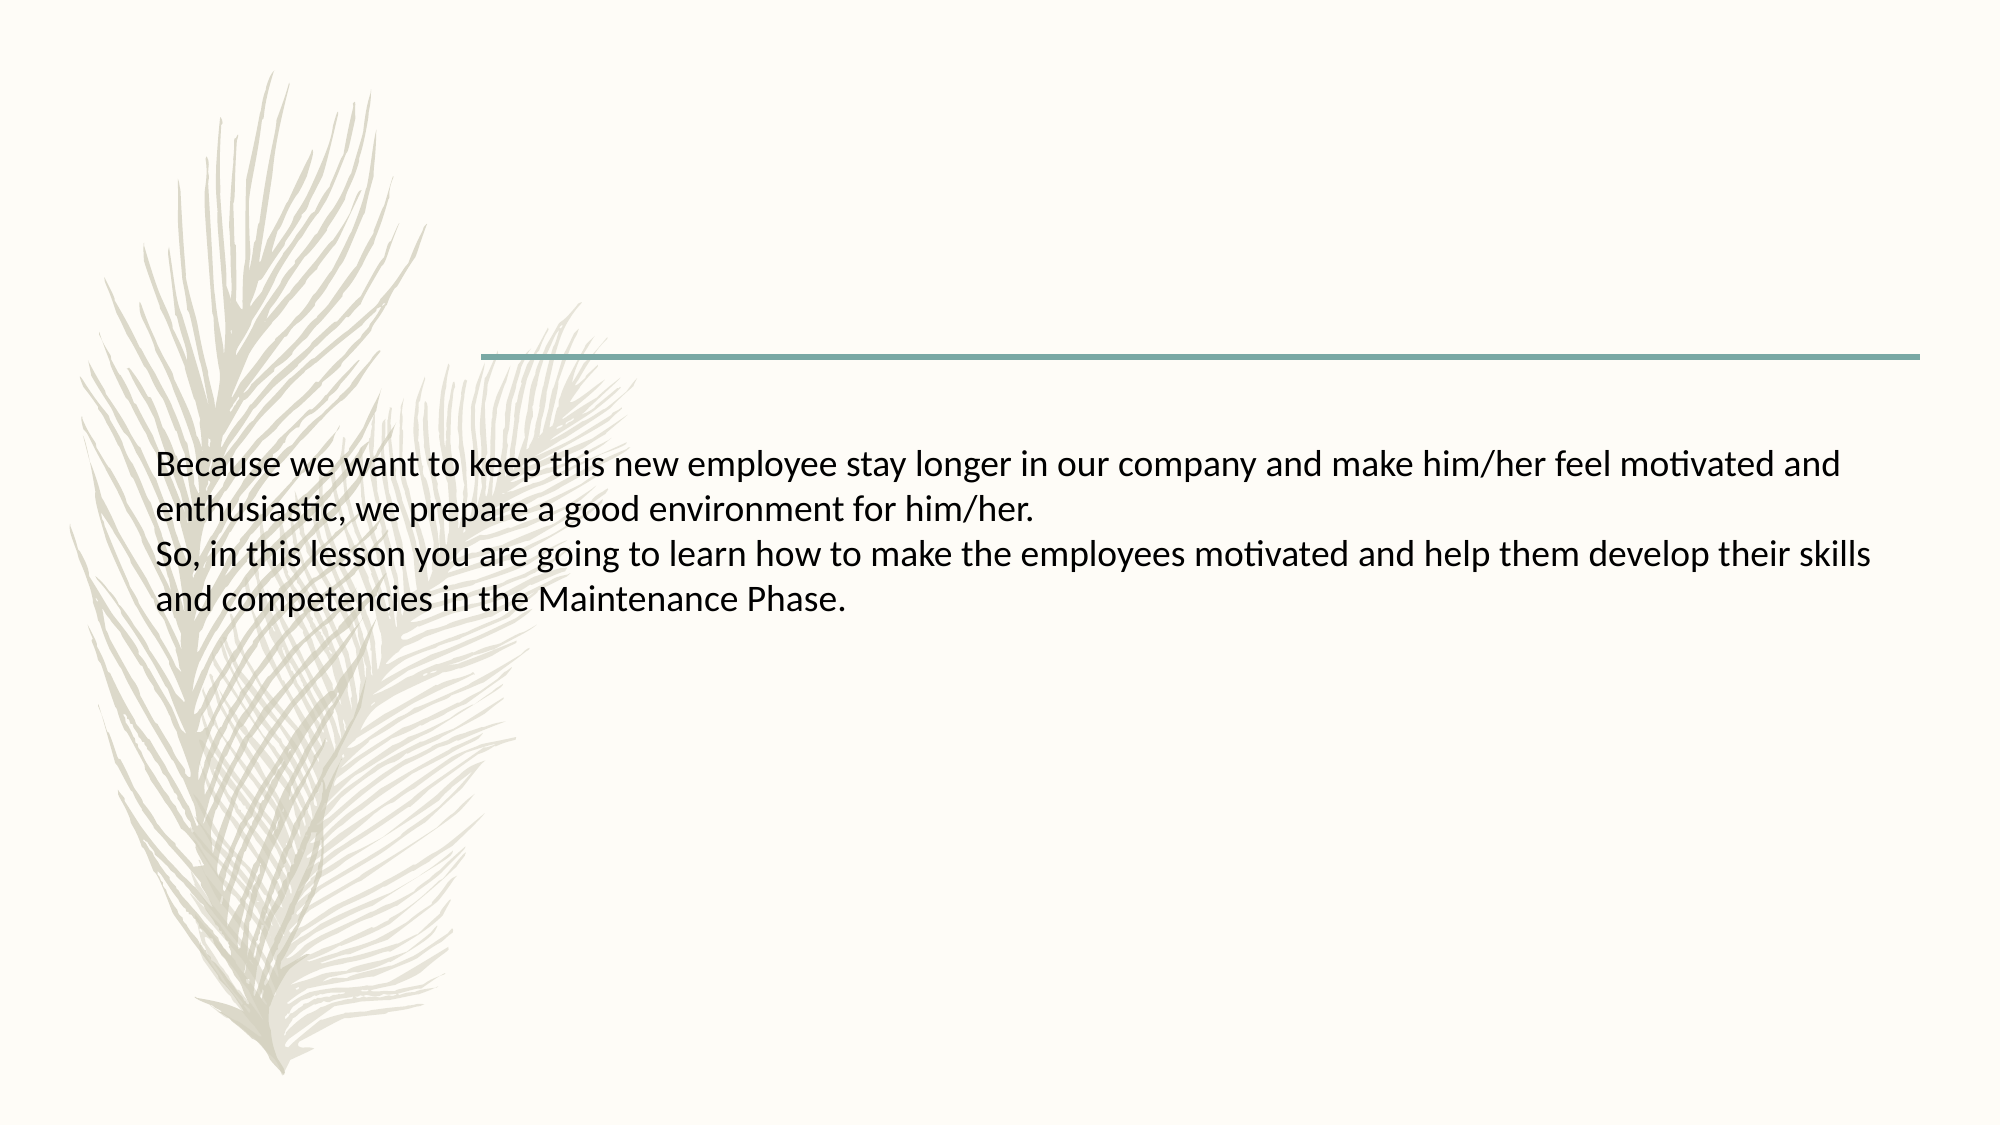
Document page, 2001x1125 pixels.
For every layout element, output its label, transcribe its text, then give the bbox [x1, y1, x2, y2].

text_box Because we want to keep this new employee stay longer in our company and make him/her feel motivated and enthusiastic, we prepare a good environment for him/her. So, in this lesson you are going to learn how to make the employees motivated and help them develop their skills and competencies in the Maintenance Phase. [140, 432, 1903, 627]
